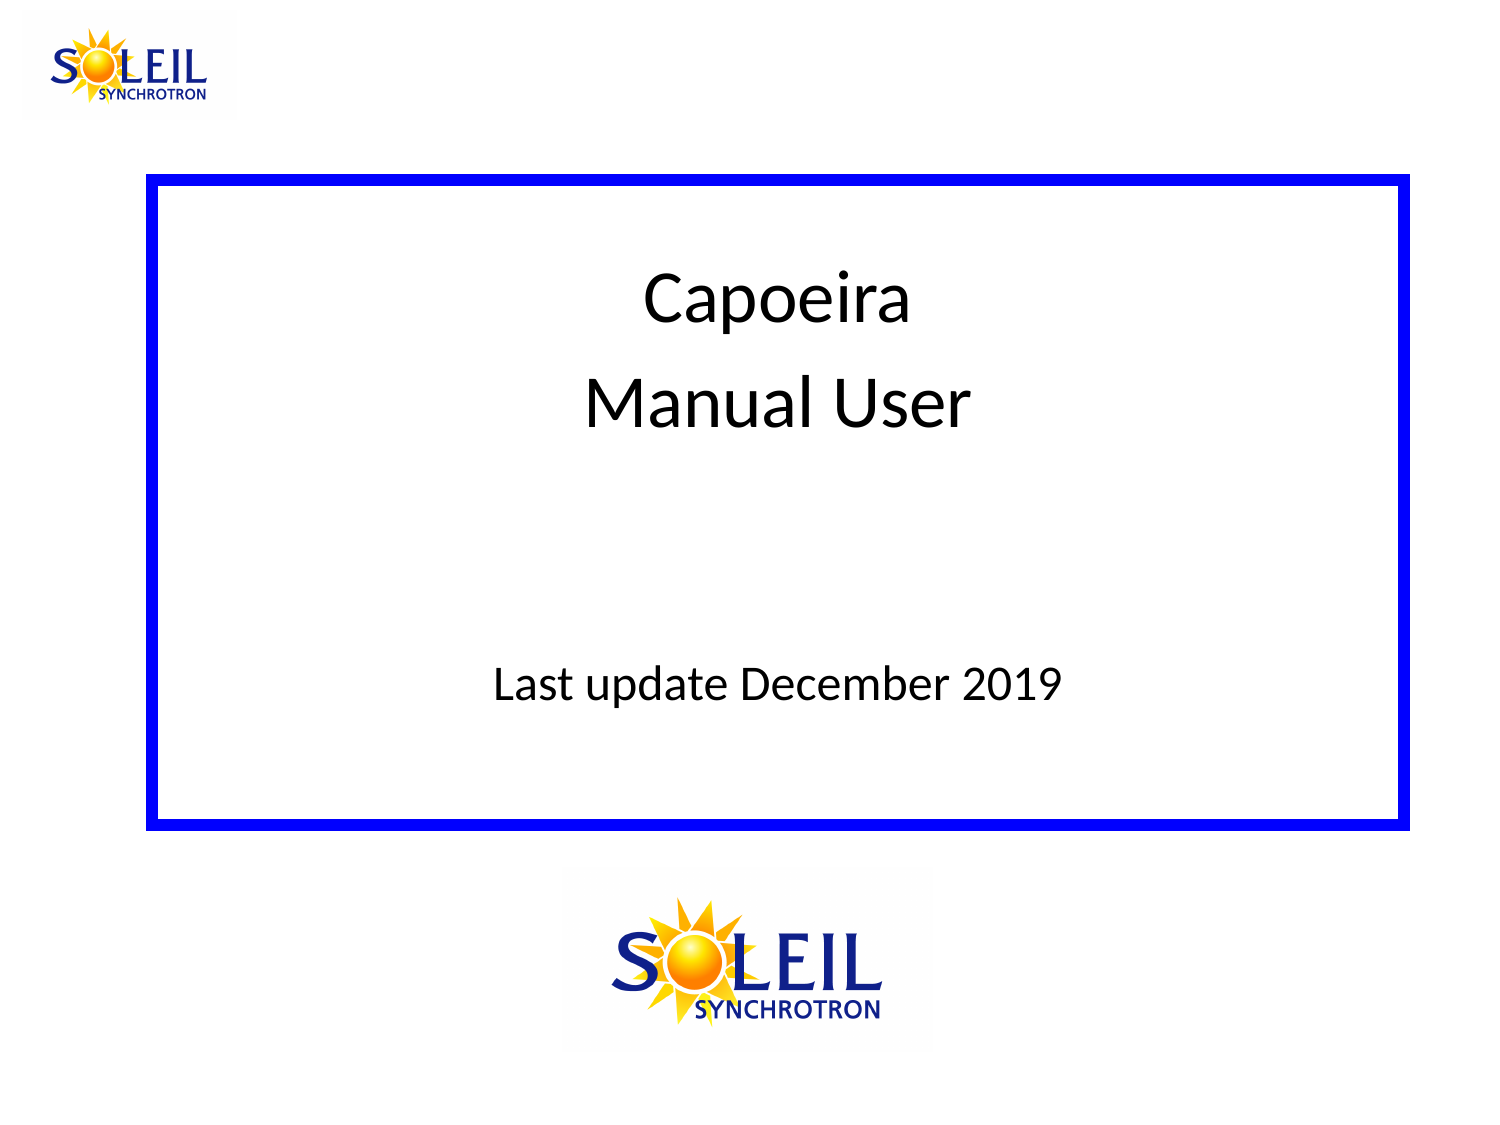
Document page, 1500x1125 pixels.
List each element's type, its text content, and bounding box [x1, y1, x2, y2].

subtitle Capoeira Manual User Last update December 2019 [152, 180, 1405, 825]
picture [562, 866, 935, 1054]
